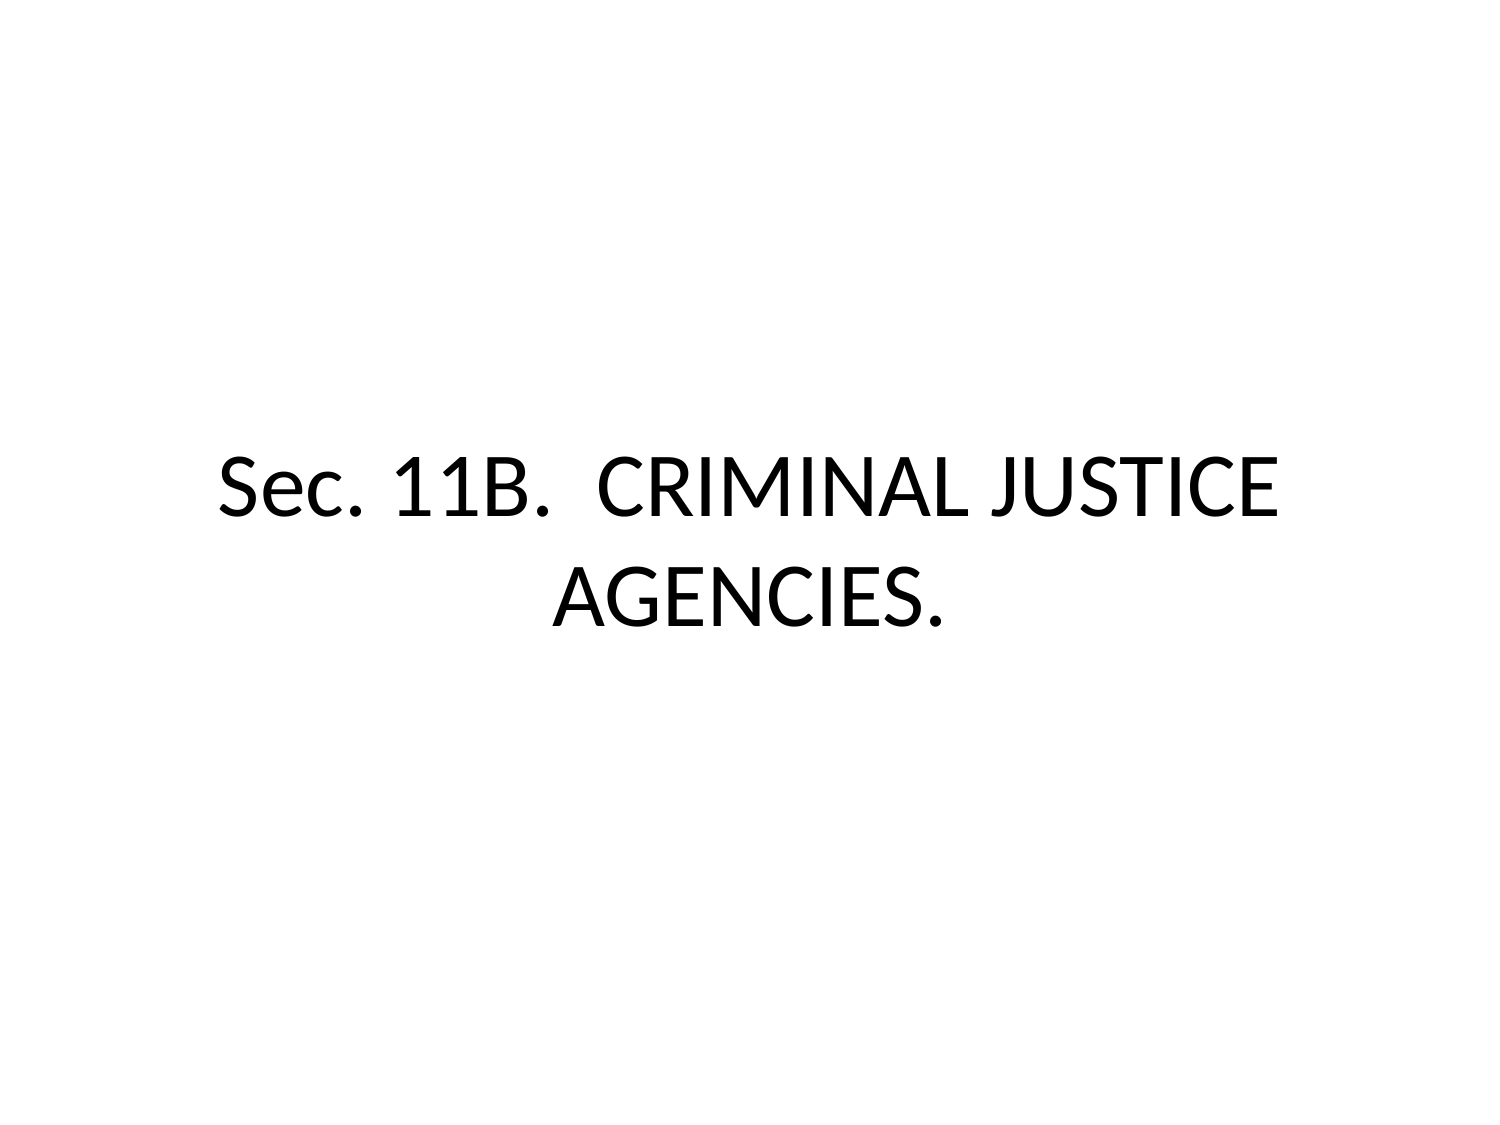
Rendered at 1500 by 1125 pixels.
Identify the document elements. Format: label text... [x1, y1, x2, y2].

title Sec. 11B. CRIMINAL JUSTICE AGENCIES. [74, 44, 1426, 1026]
